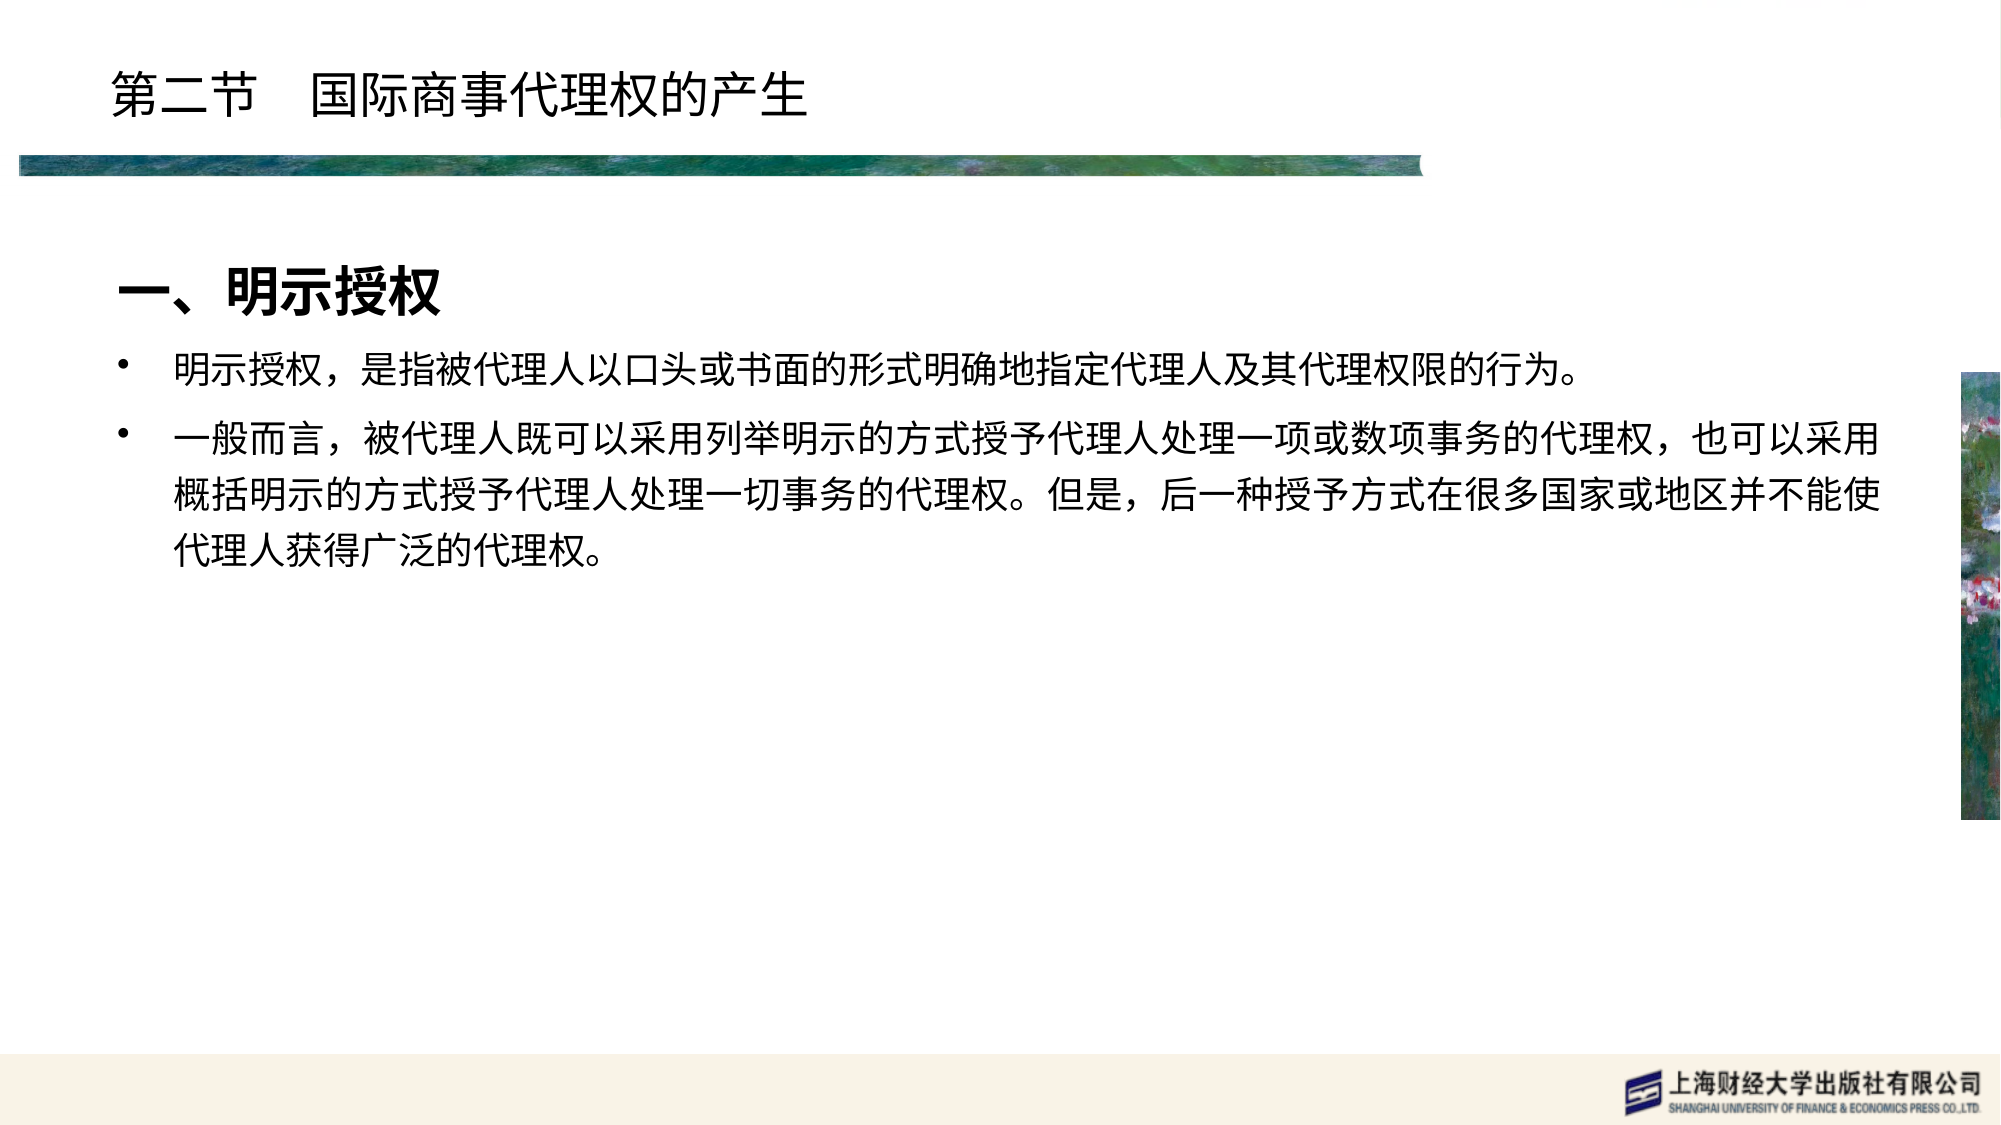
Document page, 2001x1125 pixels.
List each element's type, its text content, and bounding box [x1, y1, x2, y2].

list 一、明示授权 明示授权，是指被代理人以口头或书面的形式明确地指定代理人及其代理权限的行为。 一般而言，被代理人既可以采用列举明示的方式授予代理人处理一项或数项事务的代理权，也可以采用概括明示的方式授予代理人处理一切事务的代理权。但是，后一种授予方式在很多国家或地区并不能使代理人获得广泛的代理权。 [102, 233, 1898, 1032]
title 第二节 国际商事代理权的产生 [94, 42, 1451, 146]
picture [0, 0, 2001, 1125]
